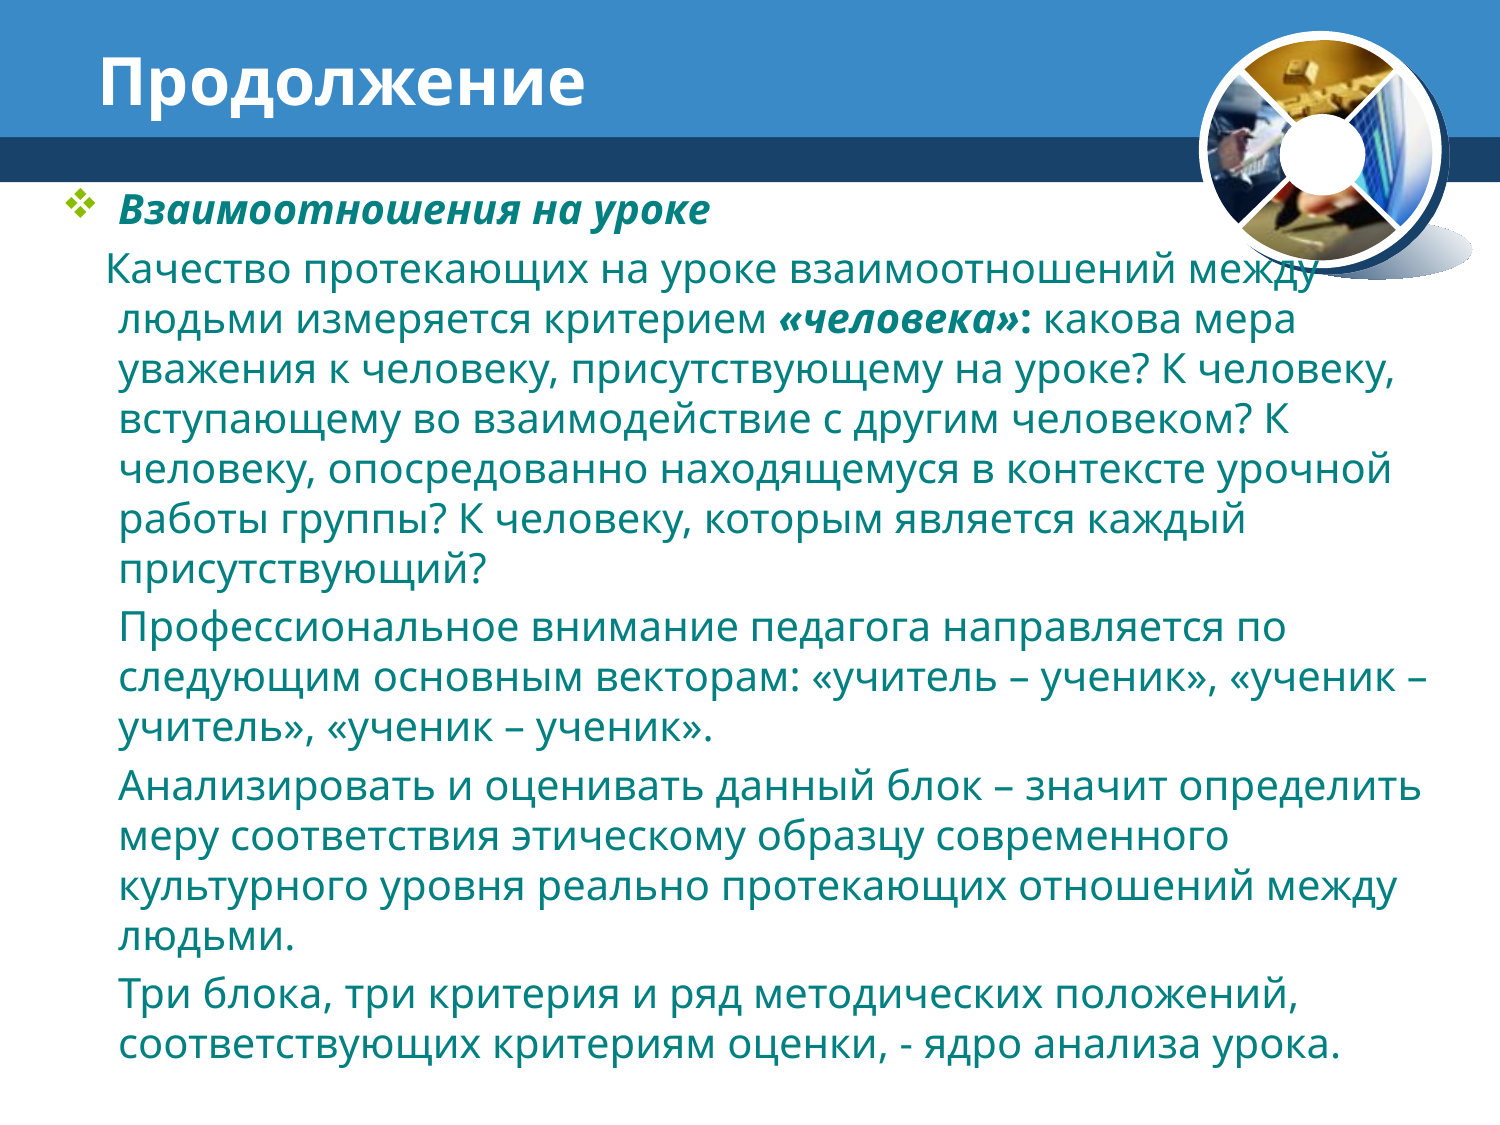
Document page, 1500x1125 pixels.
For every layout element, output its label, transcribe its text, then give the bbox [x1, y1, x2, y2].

picture [1358, 46, 1394, 106]
picture [1358, 73, 1433, 175]
list Взаимоотношения на уроке Качество протекающих на уроке взаимоотношений между людьми измеряется критерием «человека»: какова мера уважения к человеку, присутствующему на уроке? К человеку, вступающему во взаимодействие с другим человеком? К человеку, опосредованно находящемуся в контексте урочной работы группы? К человеку, которым является каждый присутствующий? Профессиональное внимание педагога направляется по следующим основным векторам: «учитель – ученик», «ученик – учитель», «ученик – ученик». Анализировать и оценивать данный блок – значит определить меру соответствия этическому образцу современного культурного уровня реально протекающих отношений между людьми. Три блока, три критерия и ряд методических положений, соответствующих критериям оценки, - ядро анализа урока. [46, 175, 1500, 1046]
picture [1208, 159, 1284, 175]
title Продолжение [81, 0, 1358, 159]
